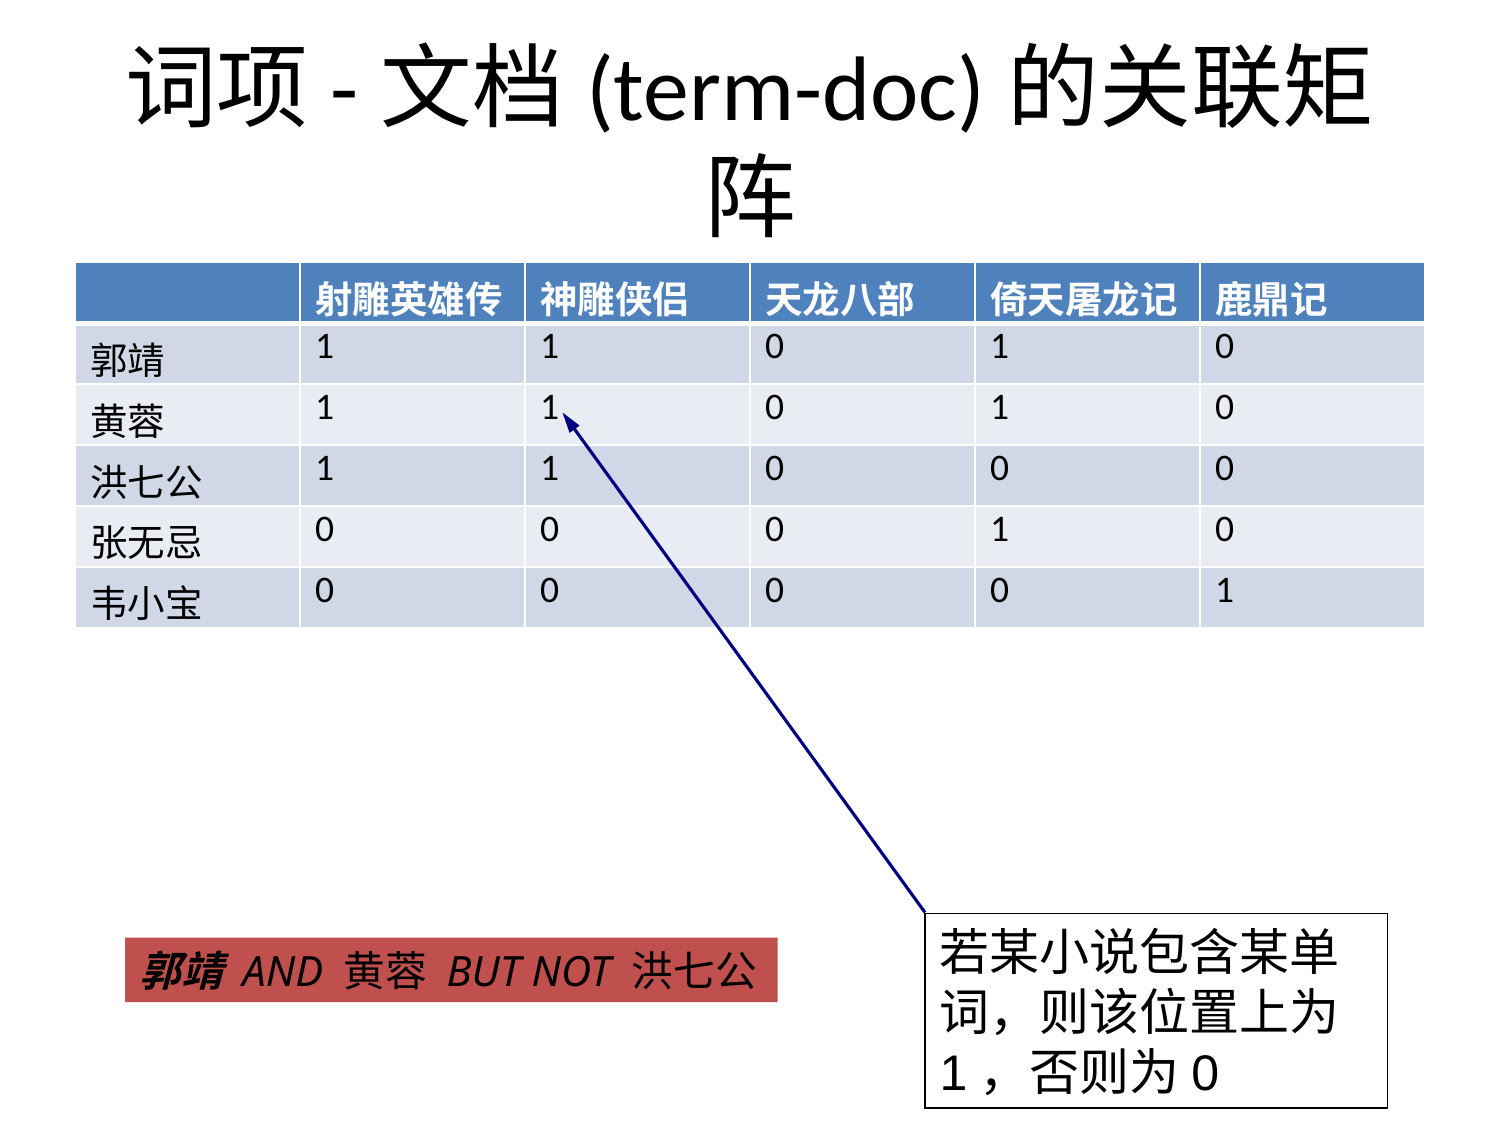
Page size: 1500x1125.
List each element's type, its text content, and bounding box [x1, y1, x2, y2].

table_cell 0 [526, 507, 672, 566]
table_cell 1 [301, 446, 524, 505]
table_header [76, 263, 299, 321]
table_cell 1 [976, 385, 1199, 444]
text_box 郭靖 AND 黄蓉 BUT NOT 洪七公 [125, 937, 778, 1003]
table_cell 0 [632, 507, 749, 566]
table_cell 0 [751, 385, 974, 444]
table_cell 0 [301, 507, 524, 566]
table_cell 0 [751, 568, 974, 627]
table_cell 1 [301, 385, 524, 444]
table_header 神雕侠侣 [526, 263, 749, 321]
table_cell 0 [751, 326, 974, 383]
table_cell 1 [526, 326, 749, 383]
table_cell 0 [677, 568, 749, 627]
table_cell 0 [1201, 326, 1424, 383]
table_cell 郭靖 [76, 326, 299, 383]
table_cell 1 [588, 446, 749, 505]
table_cell 0 [751, 446, 974, 505]
table_cell 1 [526, 446, 628, 505]
table_cell 洪七公 [76, 446, 299, 505]
table_header 射雕英雄传 [301, 263, 524, 321]
table_cell 黄蓉 [76, 385, 299, 444]
table_cell 1 [301, 326, 524, 383]
table_cell 0 [976, 446, 1199, 505]
table_cell 0 [1201, 446, 1424, 505]
table_cell 1 [1201, 568, 1424, 627]
text_box 若某小说包含某单词，则该位置上为1，否则为0 [924, 913, 1388, 1109]
table_cell 1 [976, 507, 1199, 566]
table_cell 0 [1201, 507, 1424, 566]
table_cell 1 [526, 385, 749, 444]
table_cell 0 [526, 568, 717, 627]
table_header 鹿鼎记 [1201, 263, 1424, 321]
title 词项-文档(term-doc)的关联矩阵 [75, 45, 1425, 233]
table_cell 0 [751, 507, 974, 566]
table_cell 0 [1201, 385, 1424, 444]
table_cell 张无忌 [76, 507, 299, 566]
table_cell 0 [301, 568, 524, 627]
text_box [562, 412, 926, 913]
table_cell 0 [976, 568, 1199, 627]
table_cell 1 [976, 326, 1199, 383]
table_cell 韦小宝 [76, 568, 299, 627]
table_header 倚天屠龙记 [976, 263, 1199, 321]
table_header 天龙八部 [751, 263, 974, 321]
